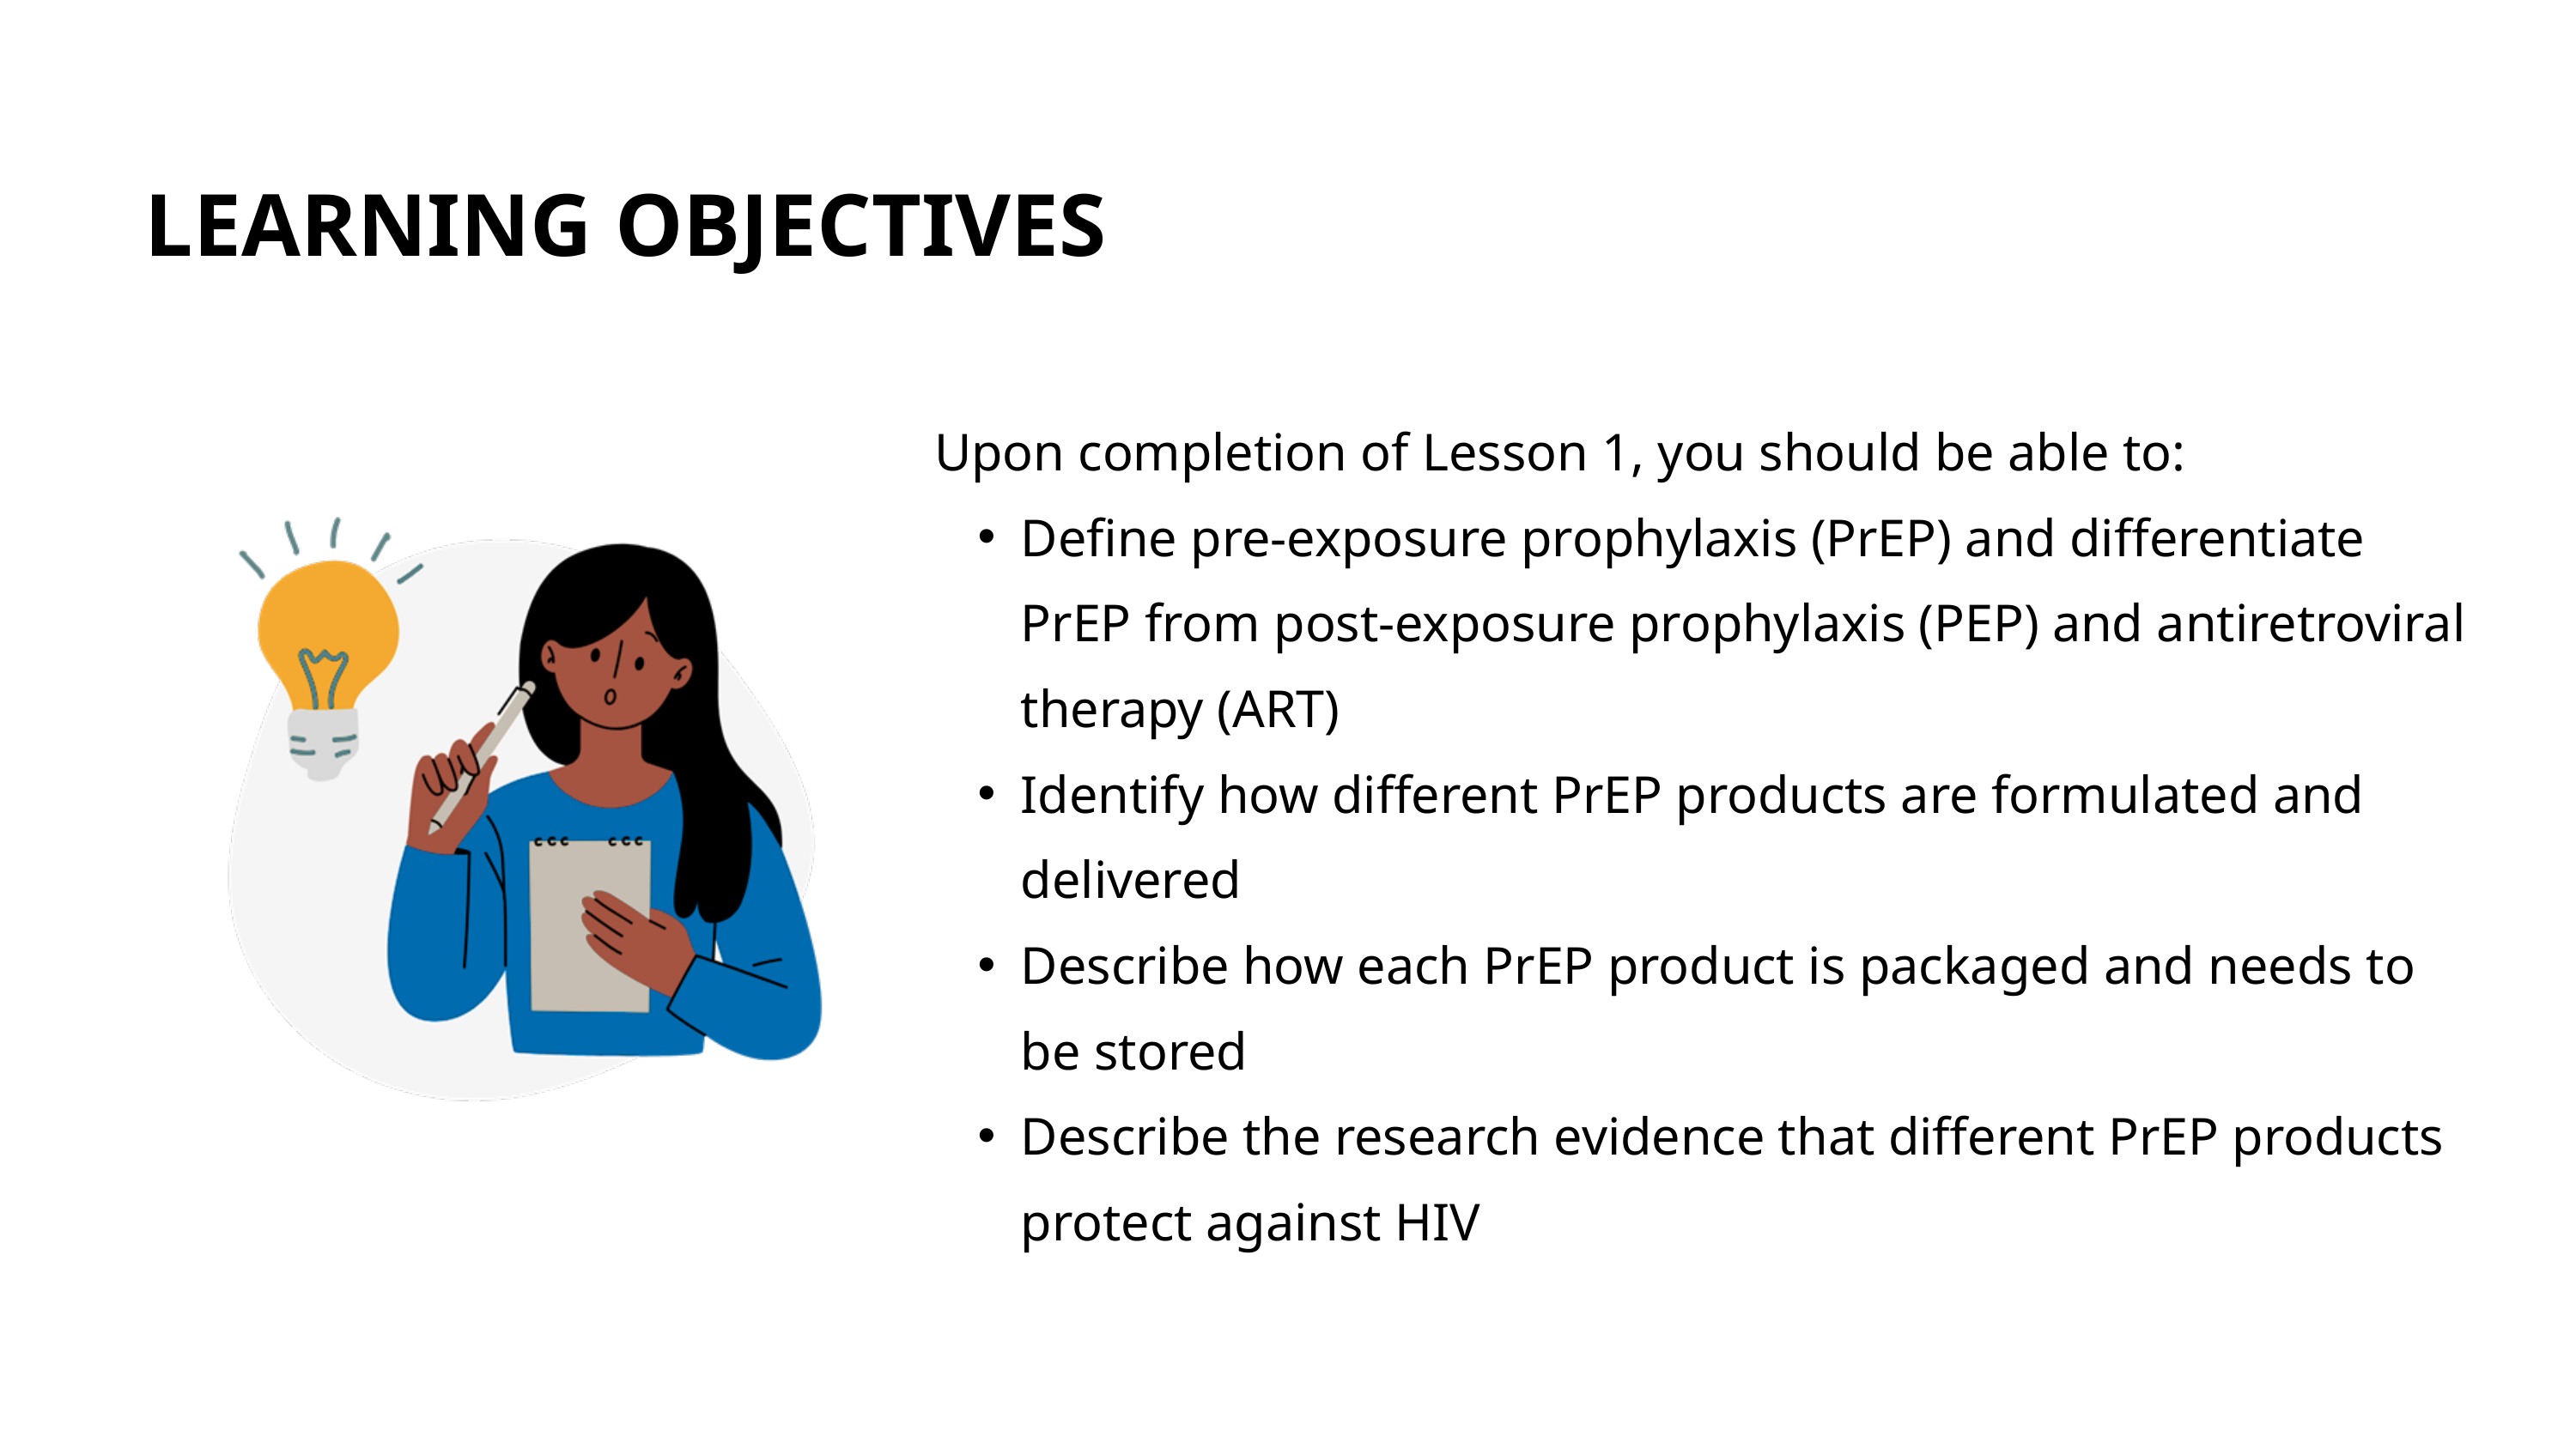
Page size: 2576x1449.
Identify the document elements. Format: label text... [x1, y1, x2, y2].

text_box Upon completion of Lesson 1, you should be able to: Define pre-exposure prophylaxis (PrEP) and differentiate PrEP from post-exposure prophylaxis (PEP) and antiretroviral therapy (ART) Identify how different PrEP products are formulated and delivered Describe how each PrEP product is packaged and needs to be stored Describe the research evidence that different PrEP products protect against HIV [934, 395, 2488, 1337]
text_box [118, 362, 935, 1203]
text_box LEARNING OBJECTIVES [144, 130, 1676, 274]
